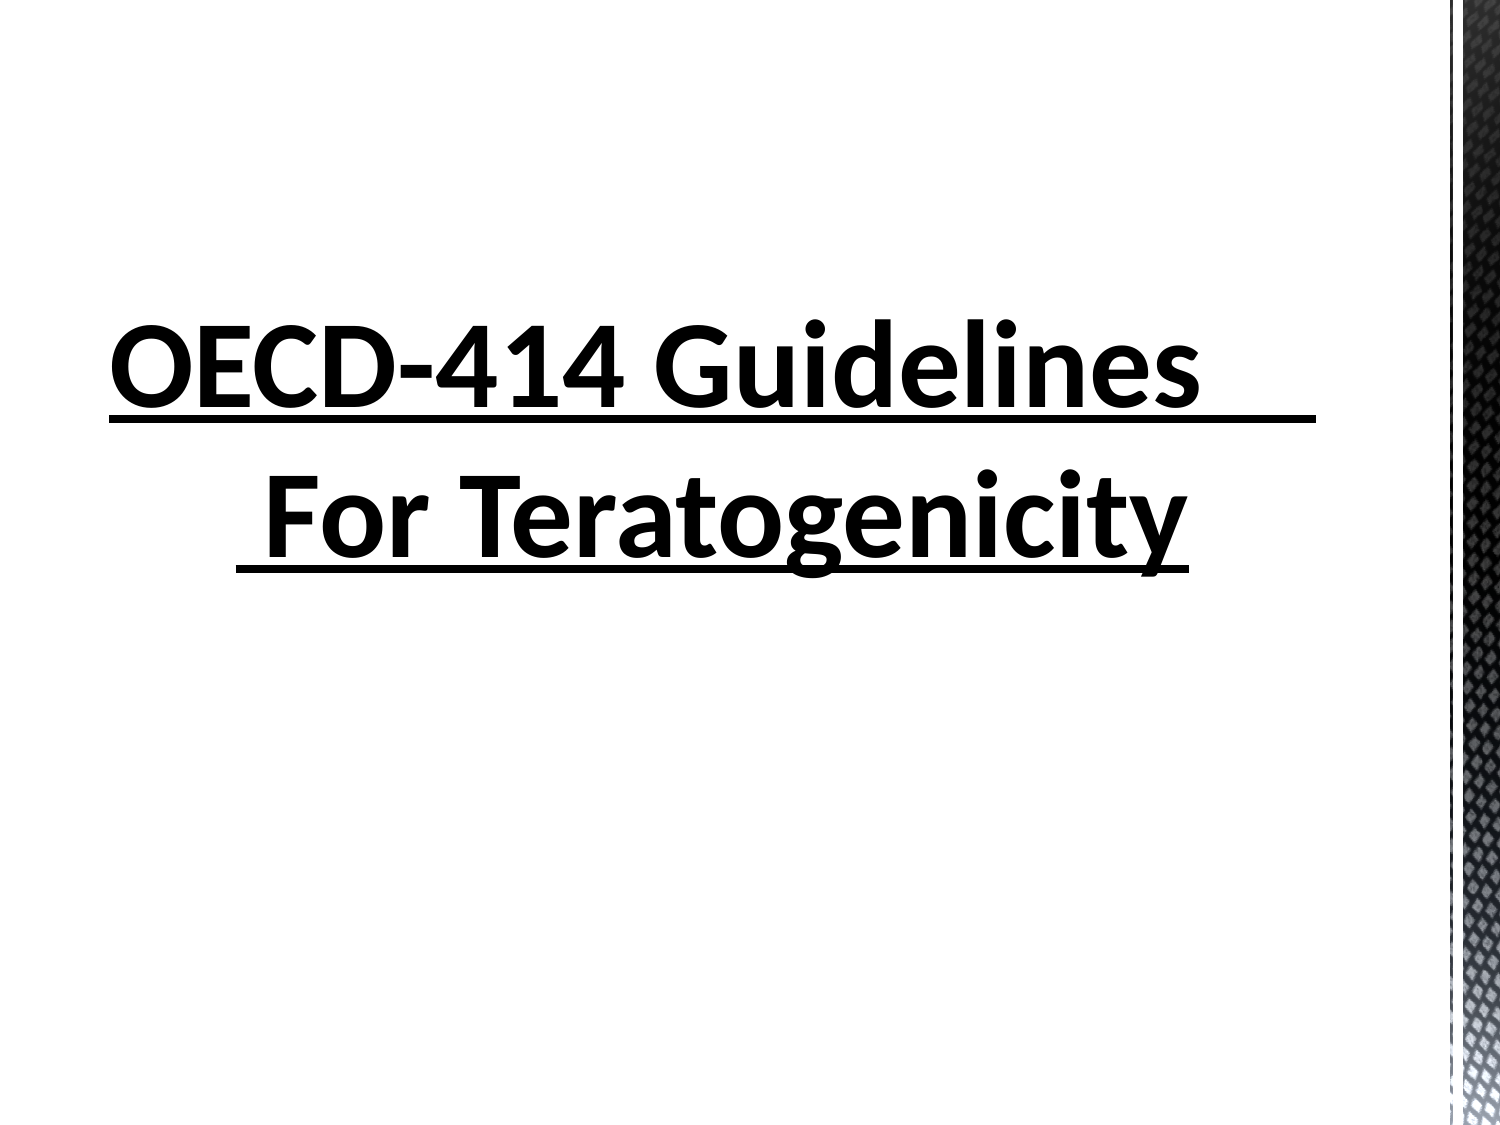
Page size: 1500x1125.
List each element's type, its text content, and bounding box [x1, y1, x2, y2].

text_box OECD-414 Guidelines For Teratogenicity [50, 274, 1375, 590]
picture [1447, 0, 1500, 1125]
